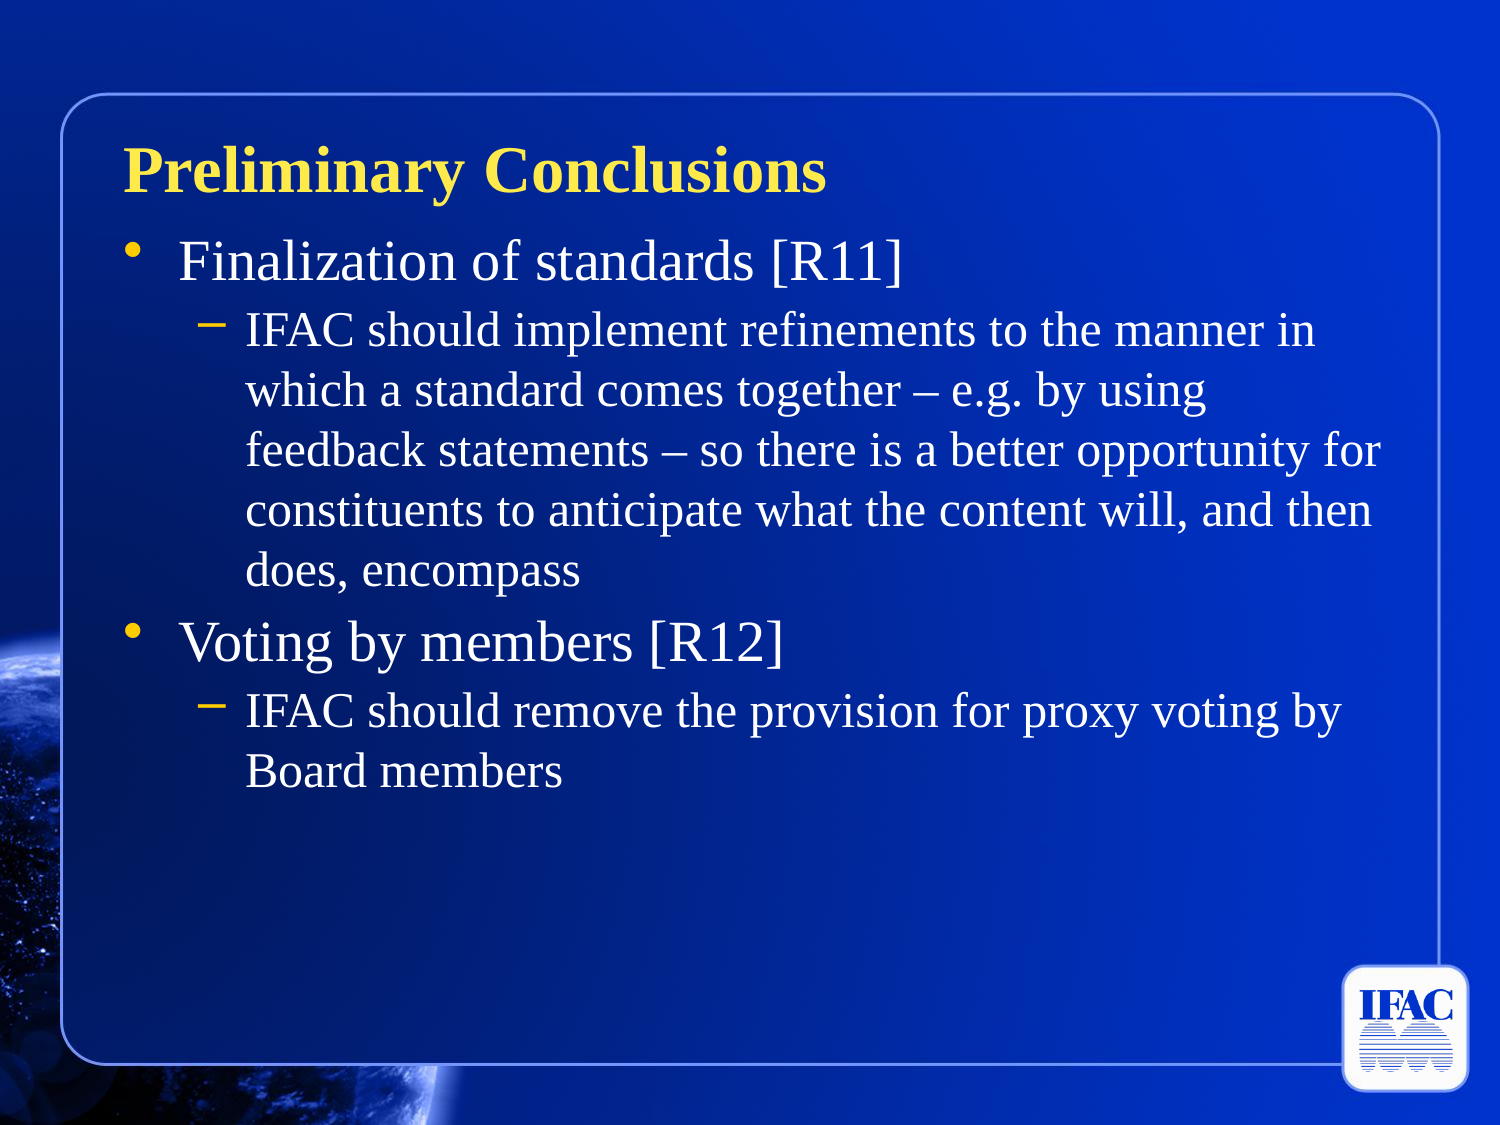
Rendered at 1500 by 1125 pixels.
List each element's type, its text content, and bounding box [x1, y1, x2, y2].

list Finalization of standards [R11] IFAC should implement refinements to the manner in which a standard comes together – e.g. by using feedback statements – so there is a better opportunity for constituents to anticipate what the content will, and then does, encompass Voting by members [R12] IFAC should remove the provision for proxy voting by Board members [107, 215, 1411, 1048]
list Preliminary Conclusions [107, 118, 1411, 215]
picture [0, 0, 1500, 1125]
